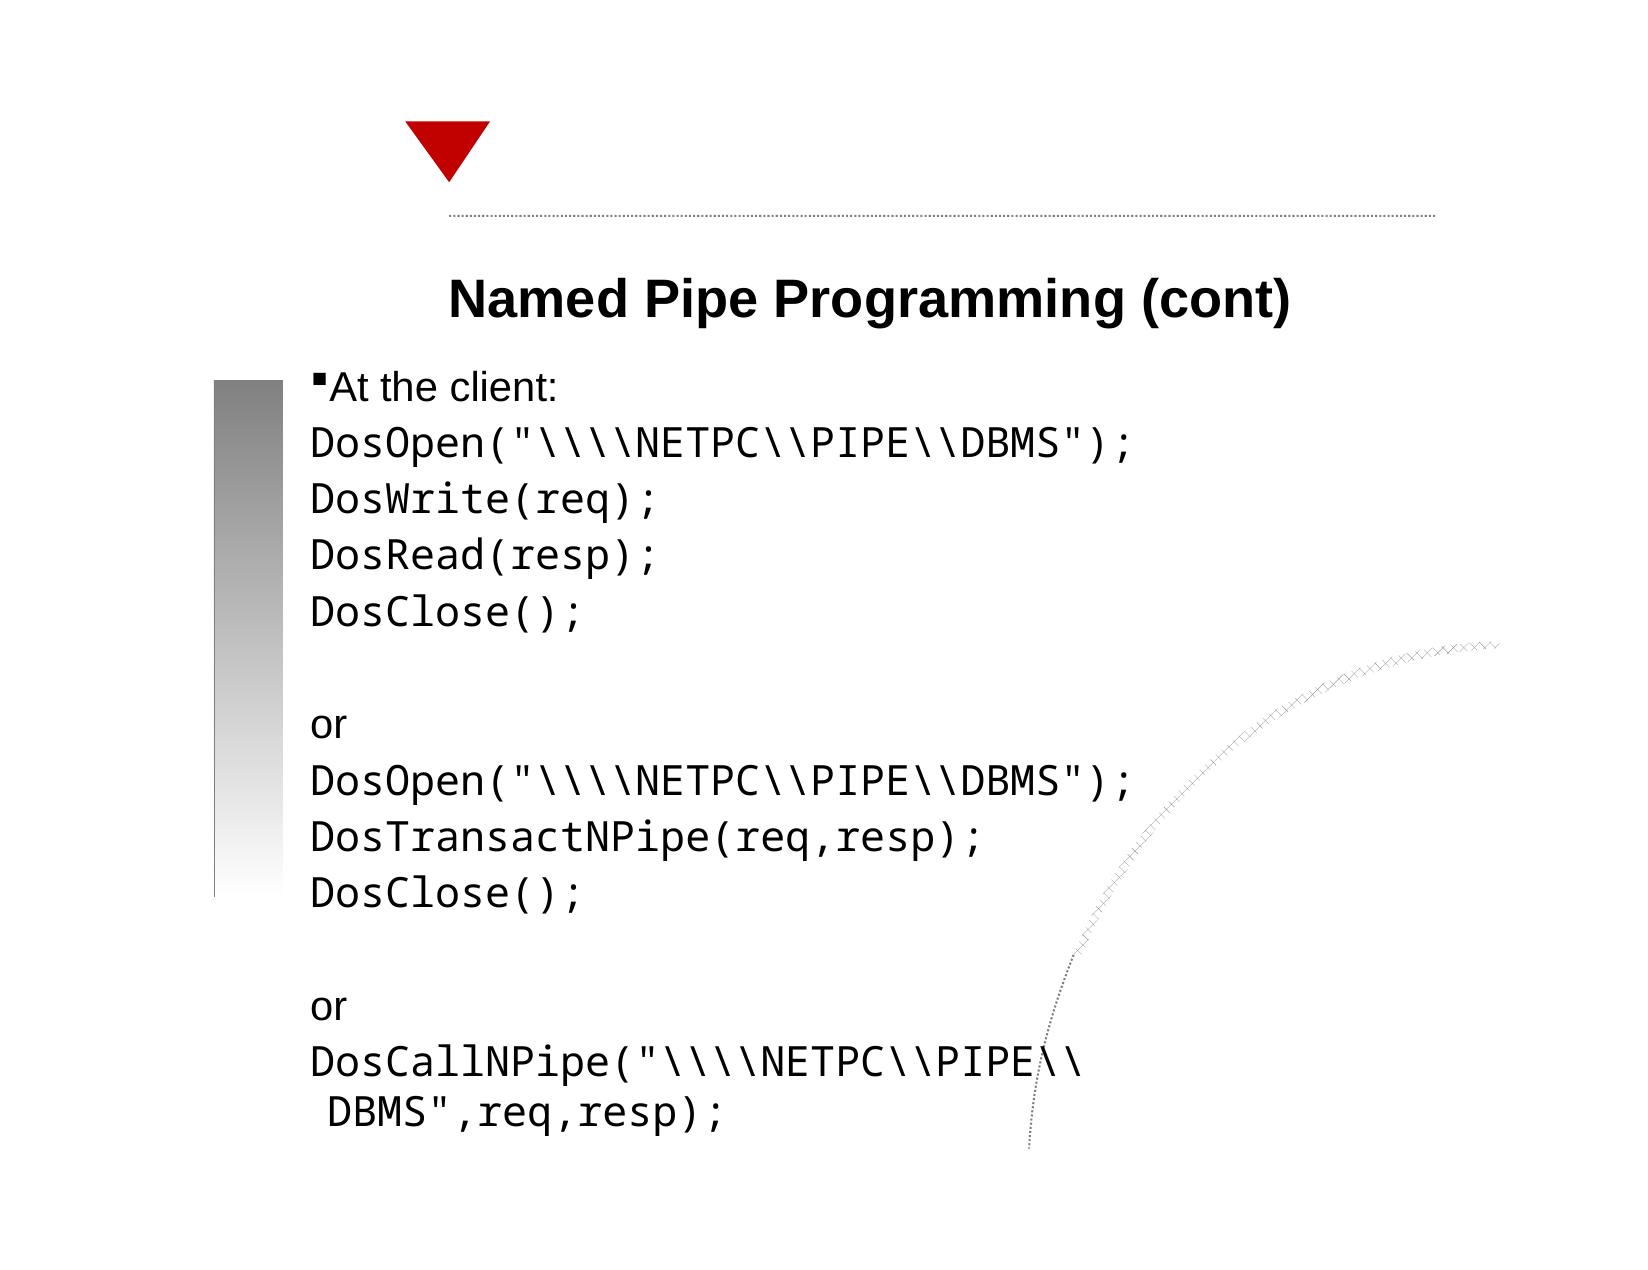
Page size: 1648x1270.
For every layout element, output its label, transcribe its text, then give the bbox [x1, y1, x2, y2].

text_box At the client: DosOpen("\\\\NETPC\\PIPE\\DBMS"); DosWrite(req); DosRead(resp); DosClose(); or DosOpen("\\\\NETPC\\PIPE\\DBMS"); DosTransactNPipe(req,resp); DosClose(); or DosCallNPipe("\\\\NETPC\\PIPE\\DBMS",req,resp); [310, 359, 1464, 1135]
text_box Named Pipe Programming (cont) [448, 263, 1439, 329]
